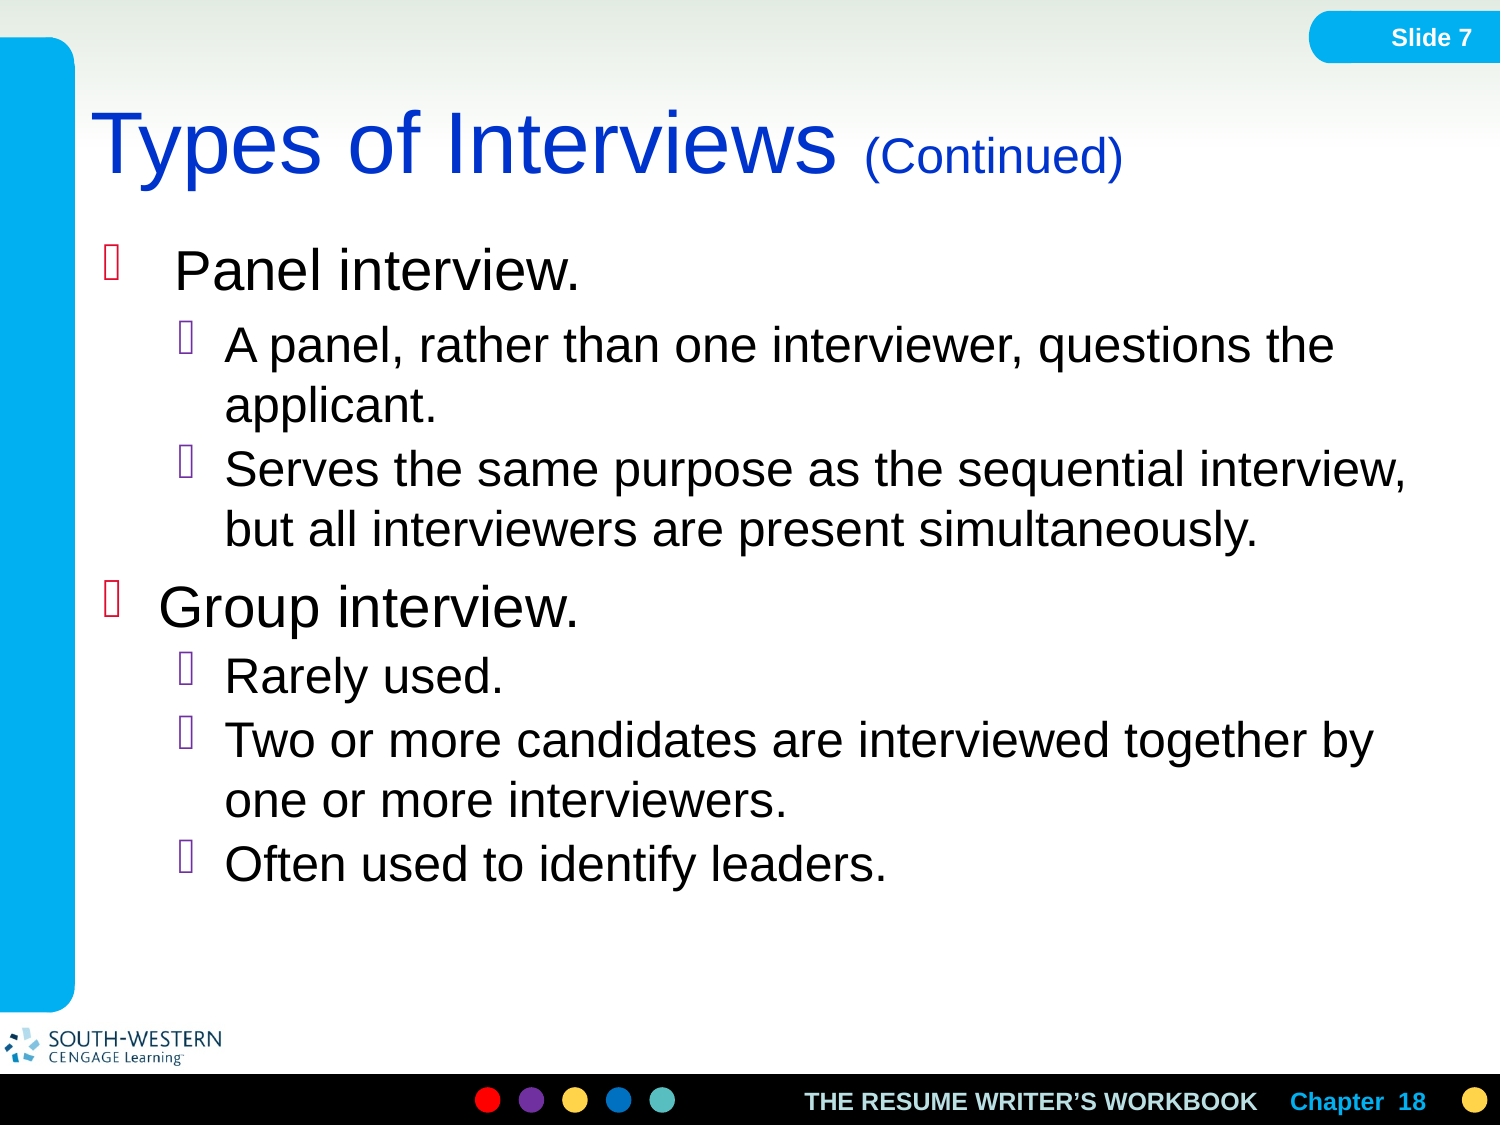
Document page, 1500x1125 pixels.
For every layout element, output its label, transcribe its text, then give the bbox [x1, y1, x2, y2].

title Types of Interviews (Continued) [74, 44, 1426, 233]
list Panel interview. A panel, rather than one interviewer, questions the applicant. Serves the same purpose as the sequential interview, but all interviewers are present simultaneously. Group interview. Rarely used. Two or more candidates are interviewed together by one or more interviewers. Often used to identify leaders. [87, 224, 1438, 951]
picture [0, 1022, 225, 1073]
slide_number Slide 7 [1312, 13, 1488, 93]
footer Chapter 18 [1274, 1075, 1476, 1125]
